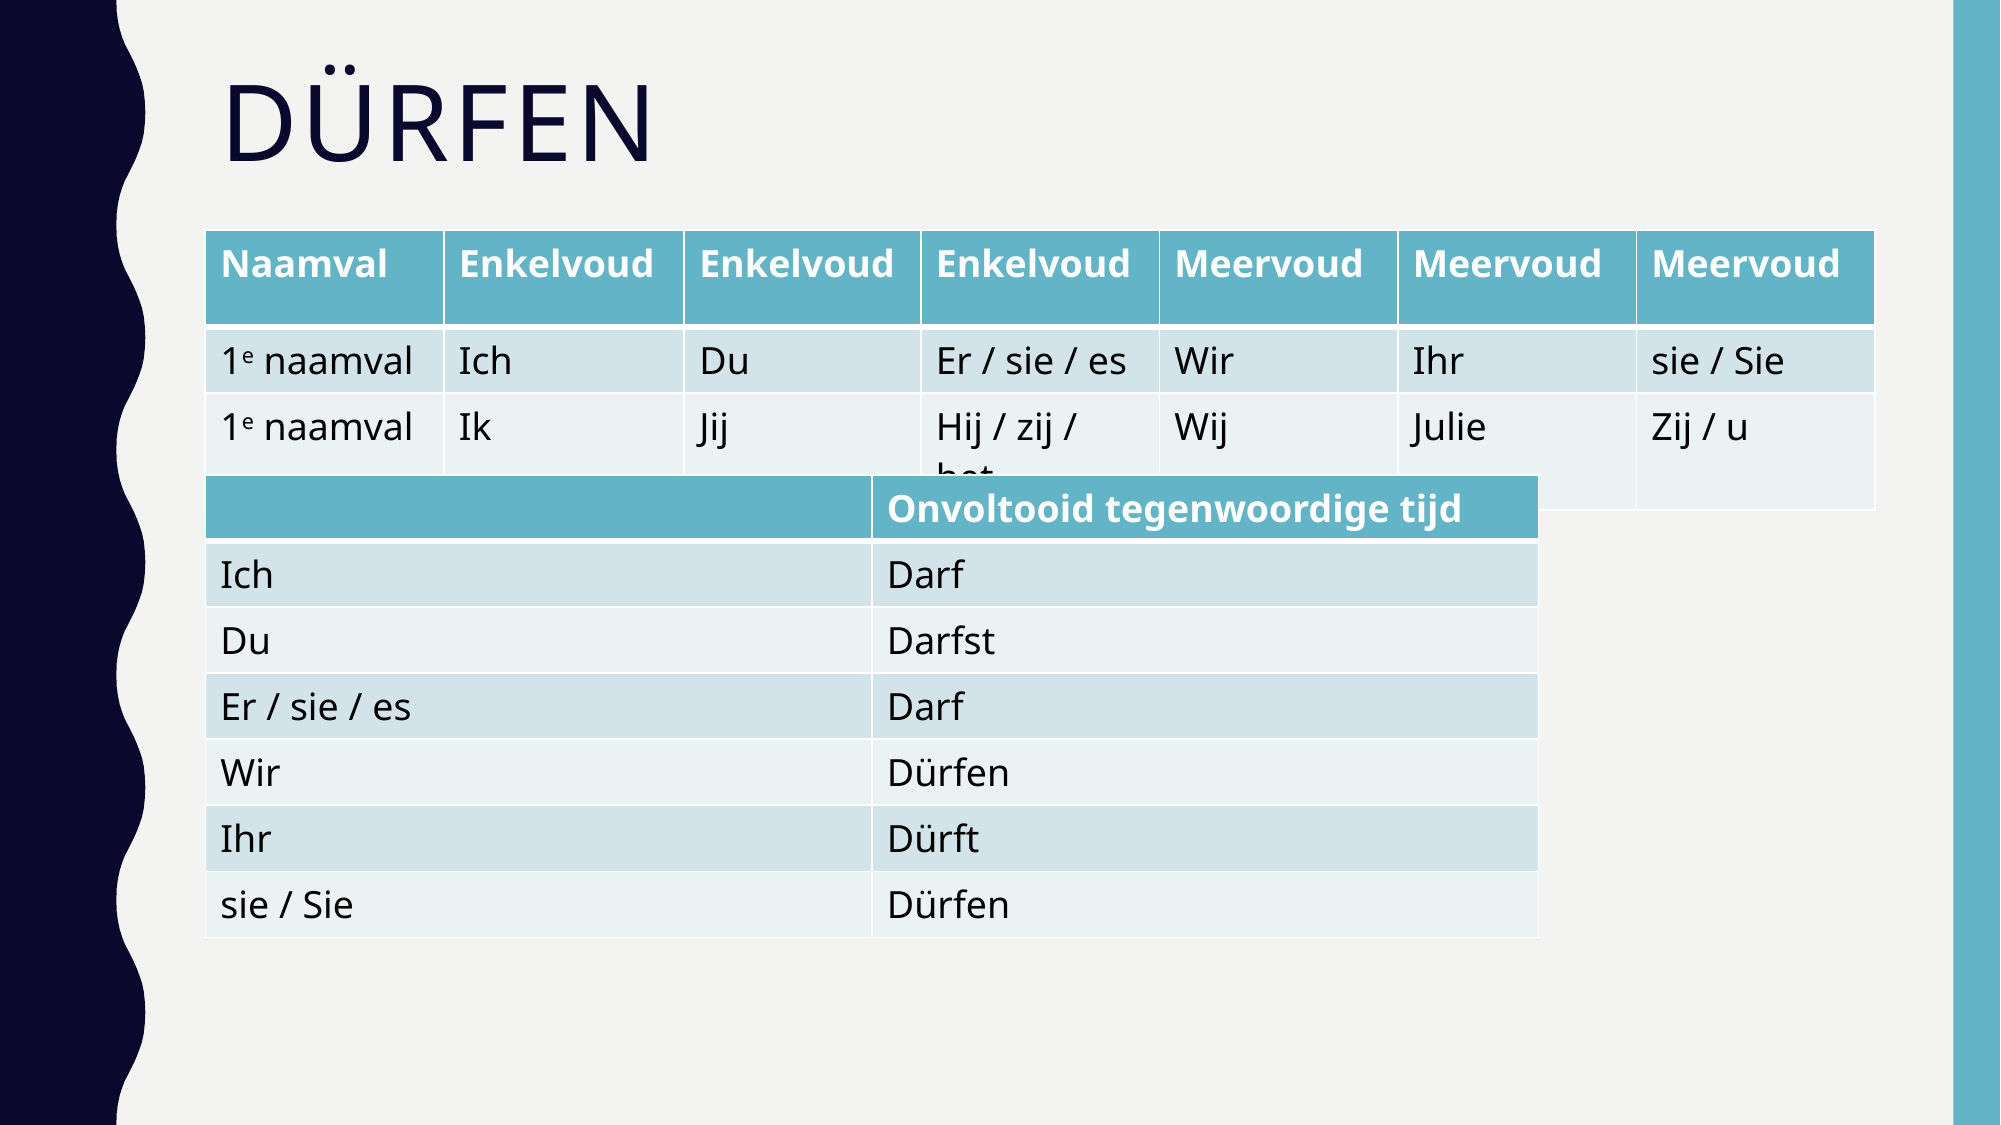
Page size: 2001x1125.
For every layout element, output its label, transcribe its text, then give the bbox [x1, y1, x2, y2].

table_cell Darf [873, 674, 1538, 738]
table_cell Hij / zij / het [922, 394, 1159, 474]
table_header Meervoud [1637, 231, 1874, 324]
table_header [206, 476, 871, 538]
table_cell Zij / u [1637, 394, 1874, 509]
table_cell Dürft [873, 806, 1538, 871]
table_cell Er / sie / es [922, 330, 1159, 392]
table_cell 1e naamval [206, 394, 443, 474]
table_cell Wij [1160, 394, 1397, 474]
table_header Meervoud [1399, 231, 1636, 324]
table_header Naamval [206, 231, 443, 324]
table_cell Jij [685, 394, 920, 474]
table_cell Wir [206, 740, 871, 804]
table_header Enkelvoud [685, 231, 920, 324]
table_cell Du [685, 330, 920, 392]
table_cell Er / sie / es [206, 674, 871, 738]
table_cell Ihr [1399, 330, 1636, 392]
table_cell Dürfen [873, 872, 1538, 937]
table_cell Julie [1399, 394, 1636, 509]
table_cell Du [206, 608, 871, 672]
table_cell Ik [445, 394, 683, 474]
table_header Enkelvoud [922, 231, 1159, 324]
table_header Meervoud [1160, 231, 1397, 324]
table_header Onvoltooid tegenwoordige tijd [873, 476, 1538, 538]
table_cell sie / Sie [1637, 330, 1874, 392]
table_cell Ich [445, 330, 683, 392]
table_cell Dürfen [873, 740, 1538, 804]
title Dürfen [205, 62, 1875, 229]
table_header Enkelvoud [445, 231, 683, 324]
table_cell Darf [873, 544, 1538, 606]
table_cell sie / Sie [206, 872, 871, 937]
table_cell Ihr [206, 806, 871, 871]
table_cell Ich [206, 544, 871, 606]
table_cell Wir [1160, 330, 1397, 392]
table_cell Darfst [873, 608, 1538, 672]
table_cell 1e naamval [206, 330, 443, 392]
